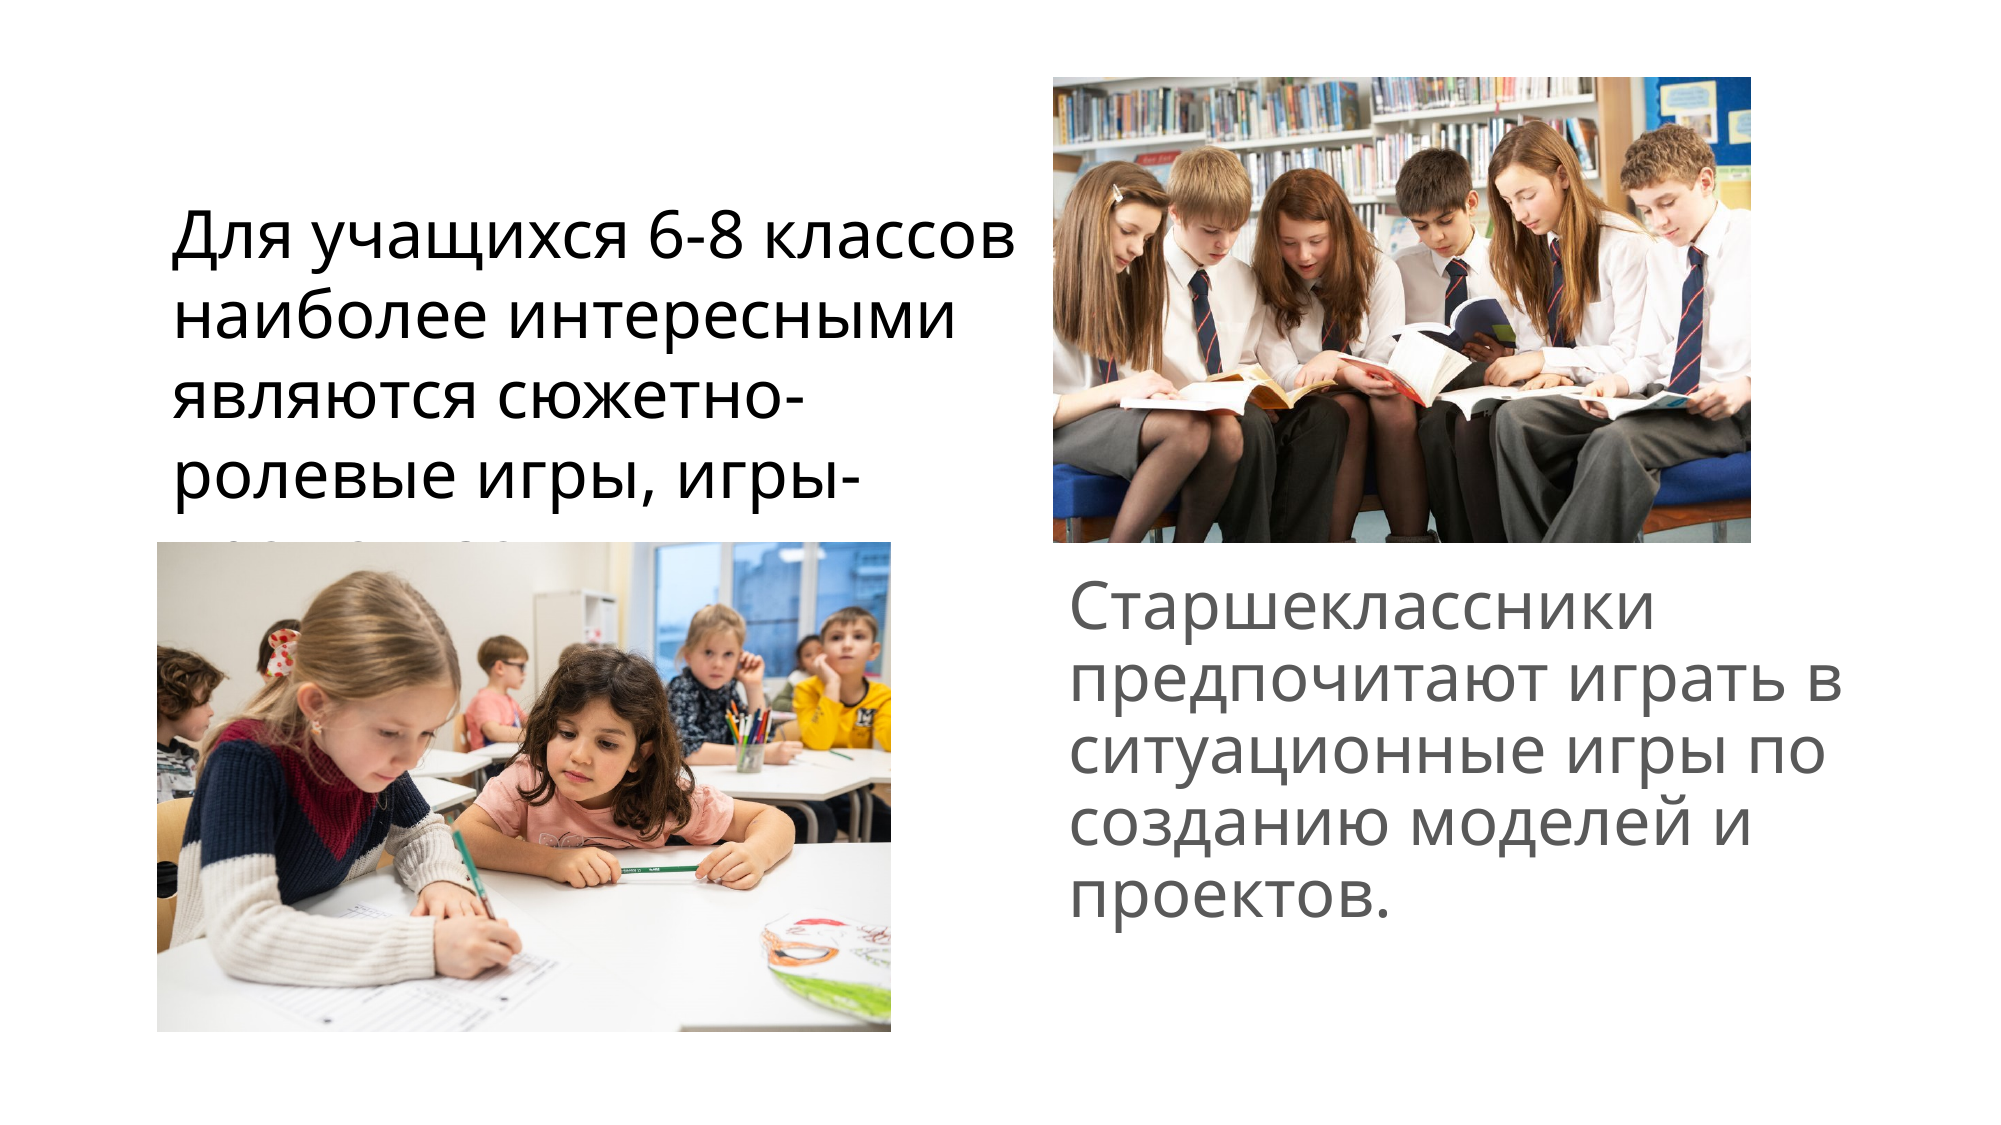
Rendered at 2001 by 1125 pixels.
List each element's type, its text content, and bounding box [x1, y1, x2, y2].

list Старшеклассники предпочитают играть в ситуационные игры по созданию моделей и проектов. [1053, 542, 1889, 1032]
text_box Для учащихся 6-8 классов наиболее интересными являются сюжетно-ролевые игры, игры-драматизации. [157, 184, 1083, 599]
picture [157, 542, 892, 1032]
picture [1053, 77, 1752, 543]
